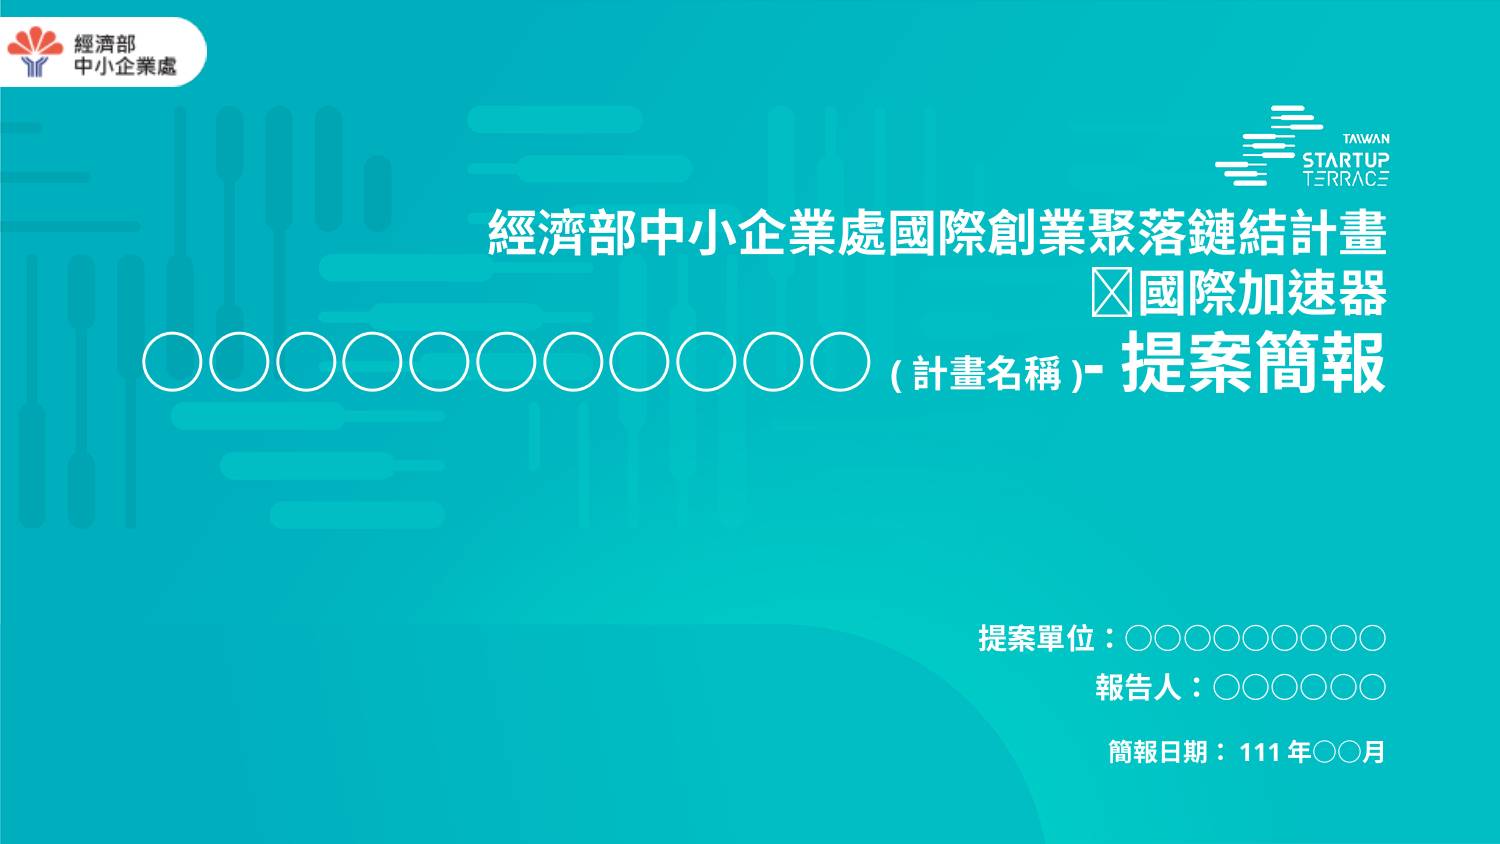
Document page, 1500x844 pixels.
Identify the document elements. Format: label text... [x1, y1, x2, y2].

picture [0, 0, 1500, 844]
list 報告人：○○○○○○ [860, 661, 1403, 706]
list 簡報日期：111年○○月 [860, 728, 1403, 769]
list 提案單位：○○○○○○○○○ [860, 613, 1403, 658]
title 經濟部中小企業處國際創業聚落鏈結計畫 國際加速器 ○○○○○○○○○○○(計畫名稱)-提案簡報 [76, 193, 1403, 475]
